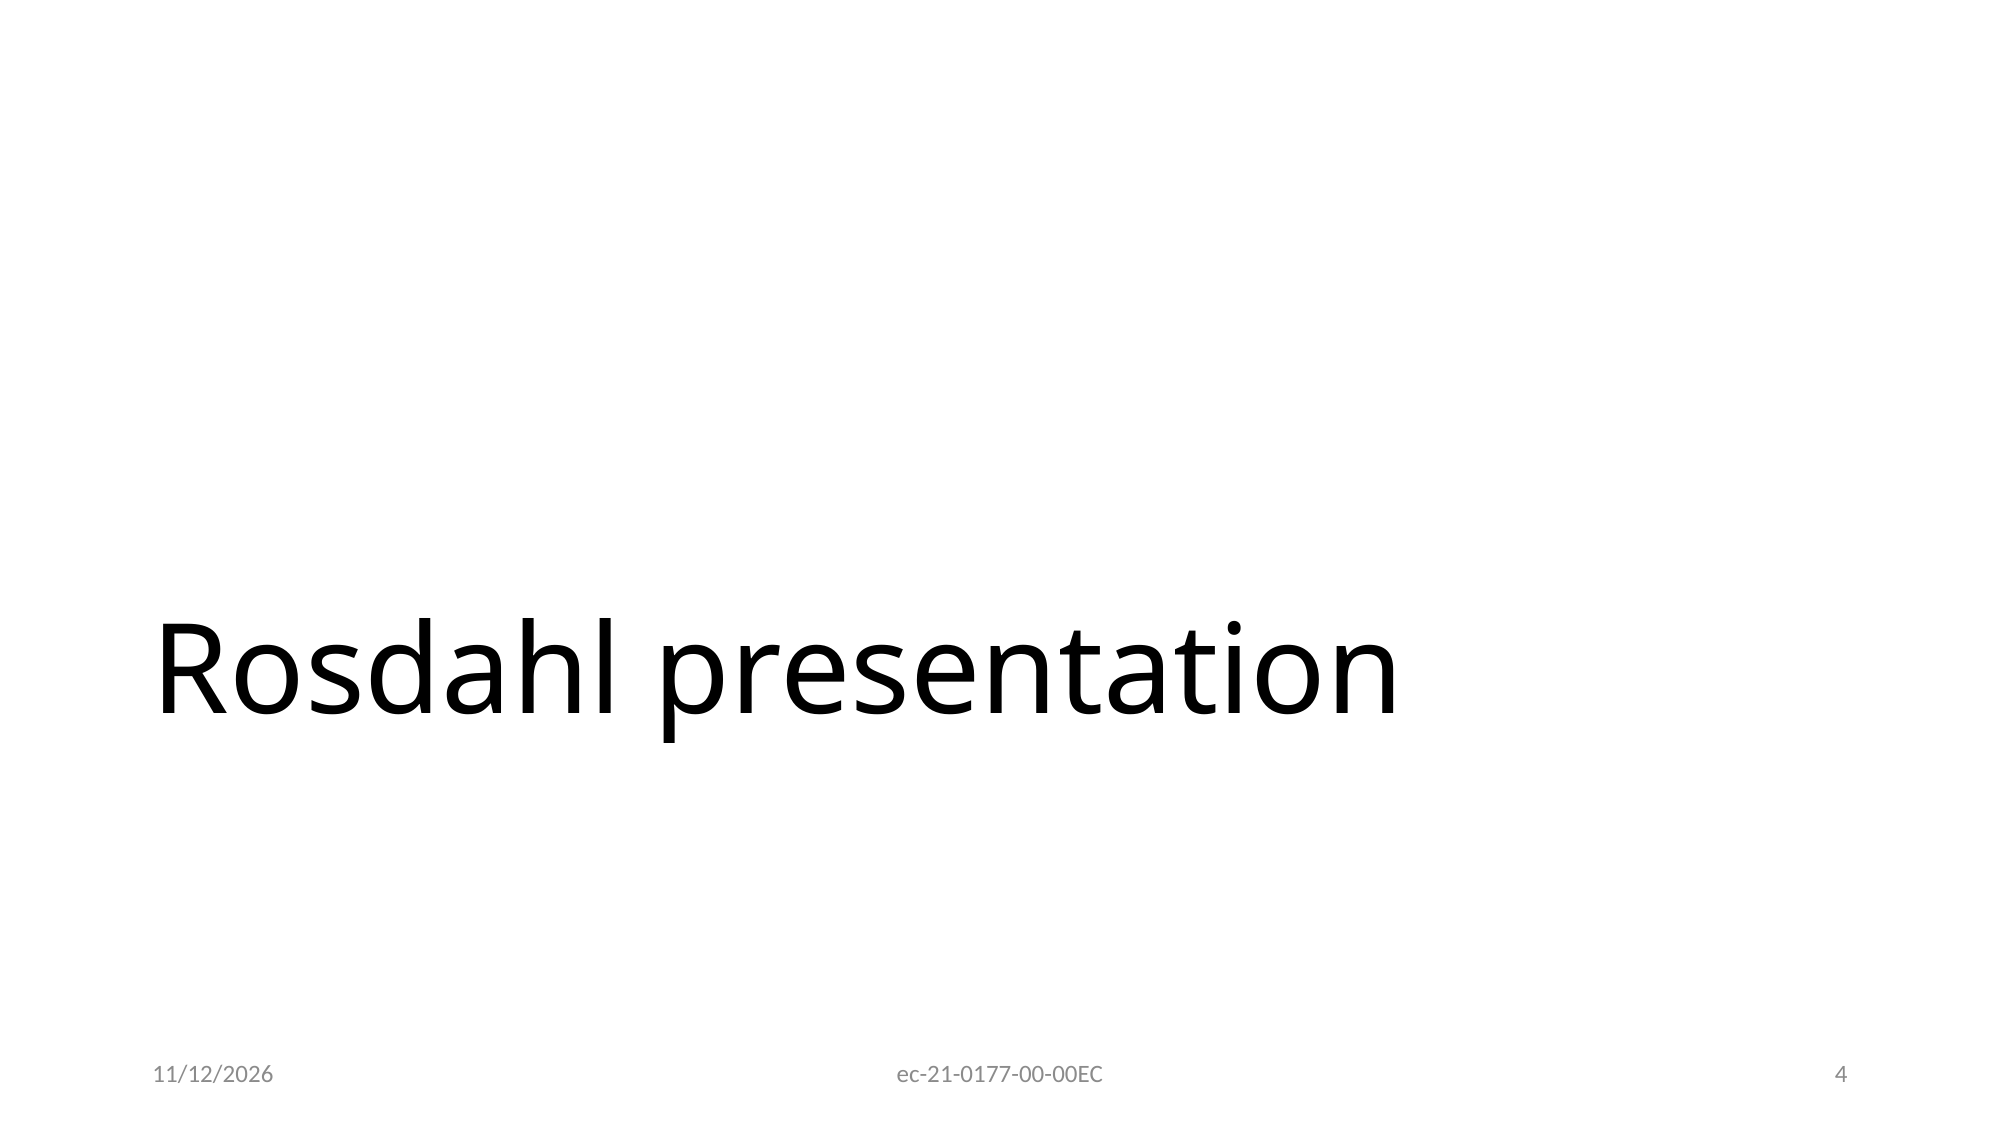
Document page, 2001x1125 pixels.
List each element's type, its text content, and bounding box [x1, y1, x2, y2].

title Rosdahl presentation [136, 280, 1862, 749]
footer ec-21-0177-00-00EC [662, 1042, 1338, 1103]
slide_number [137, 1042, 588, 1103]
slide_number 4 [1412, 1042, 1863, 1103]
